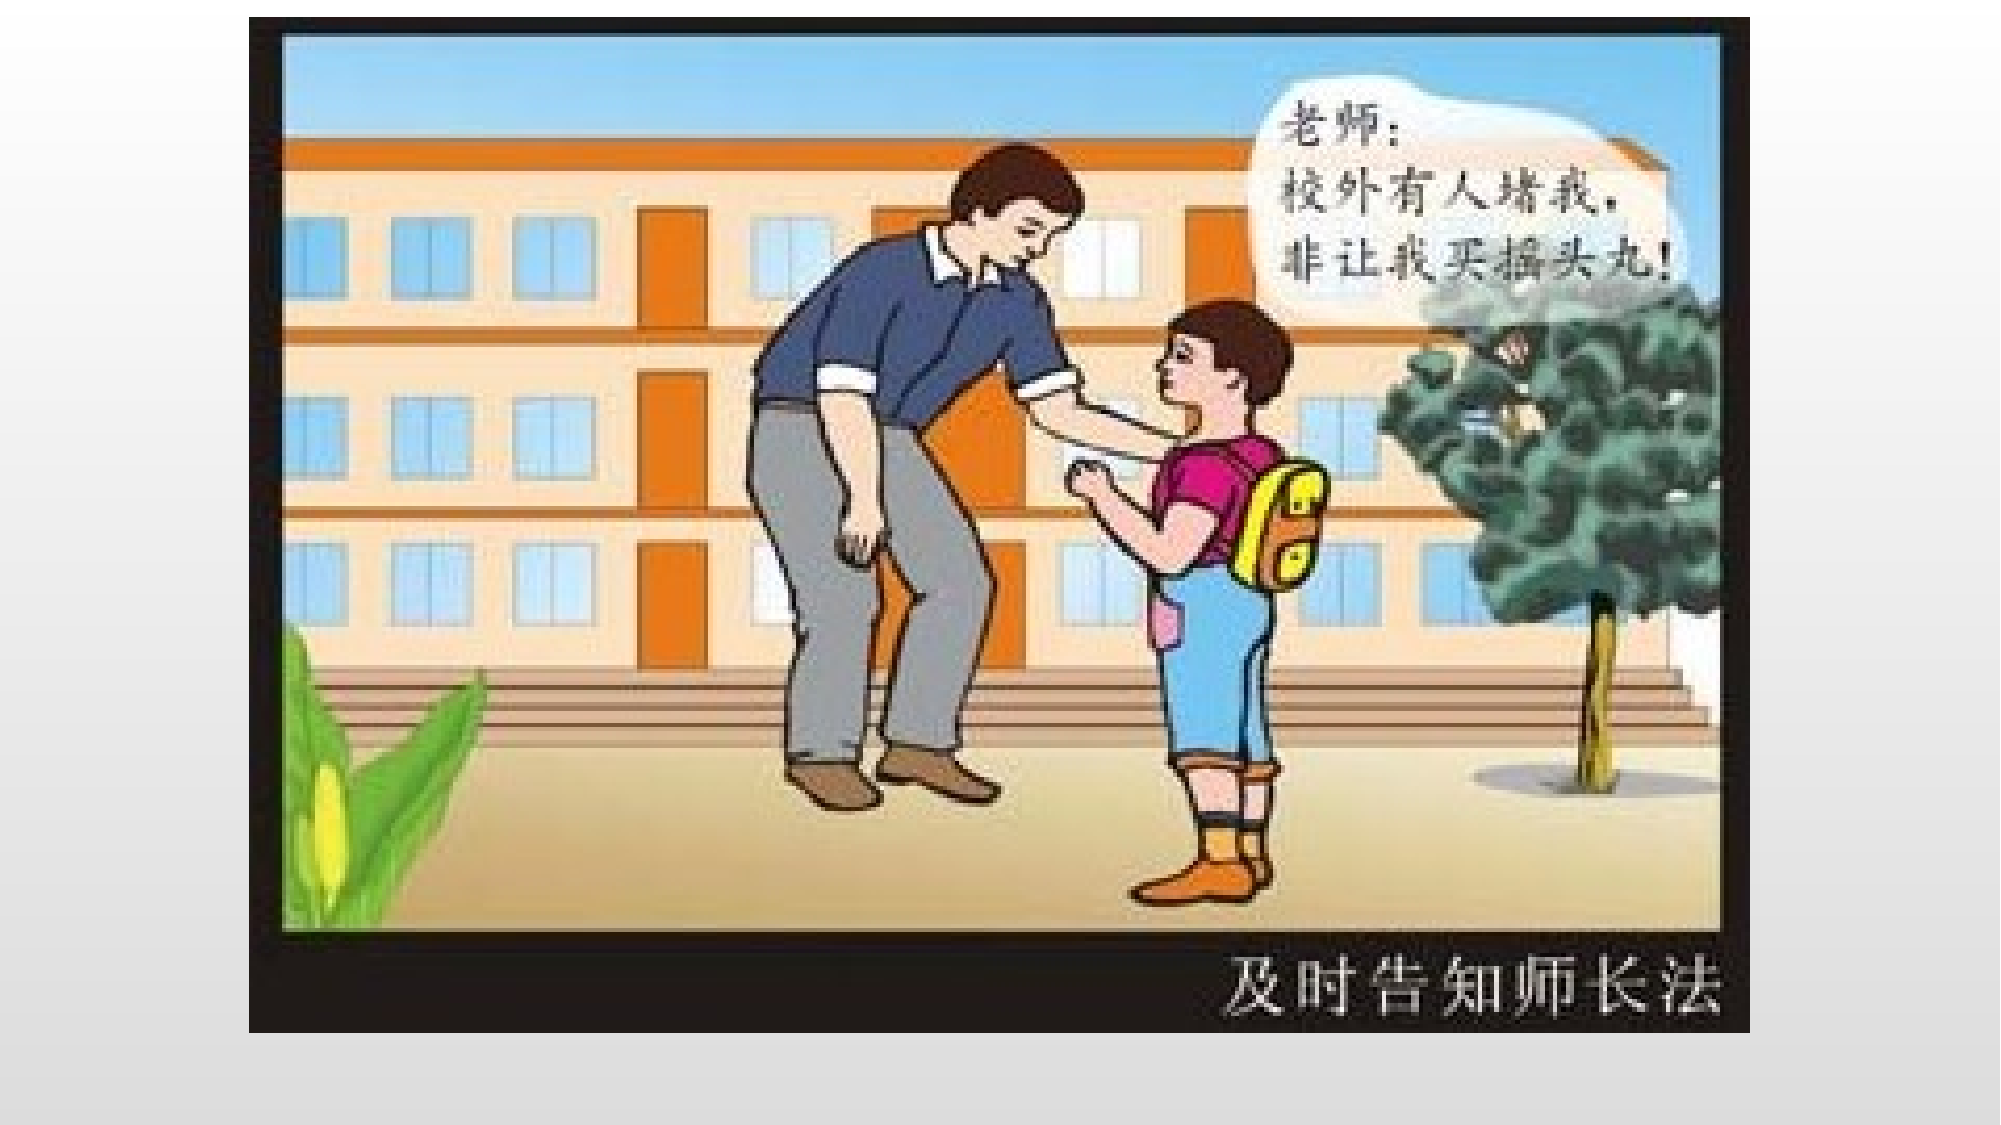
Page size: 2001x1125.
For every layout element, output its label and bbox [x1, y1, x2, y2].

list [249, 17, 1750, 1033]
